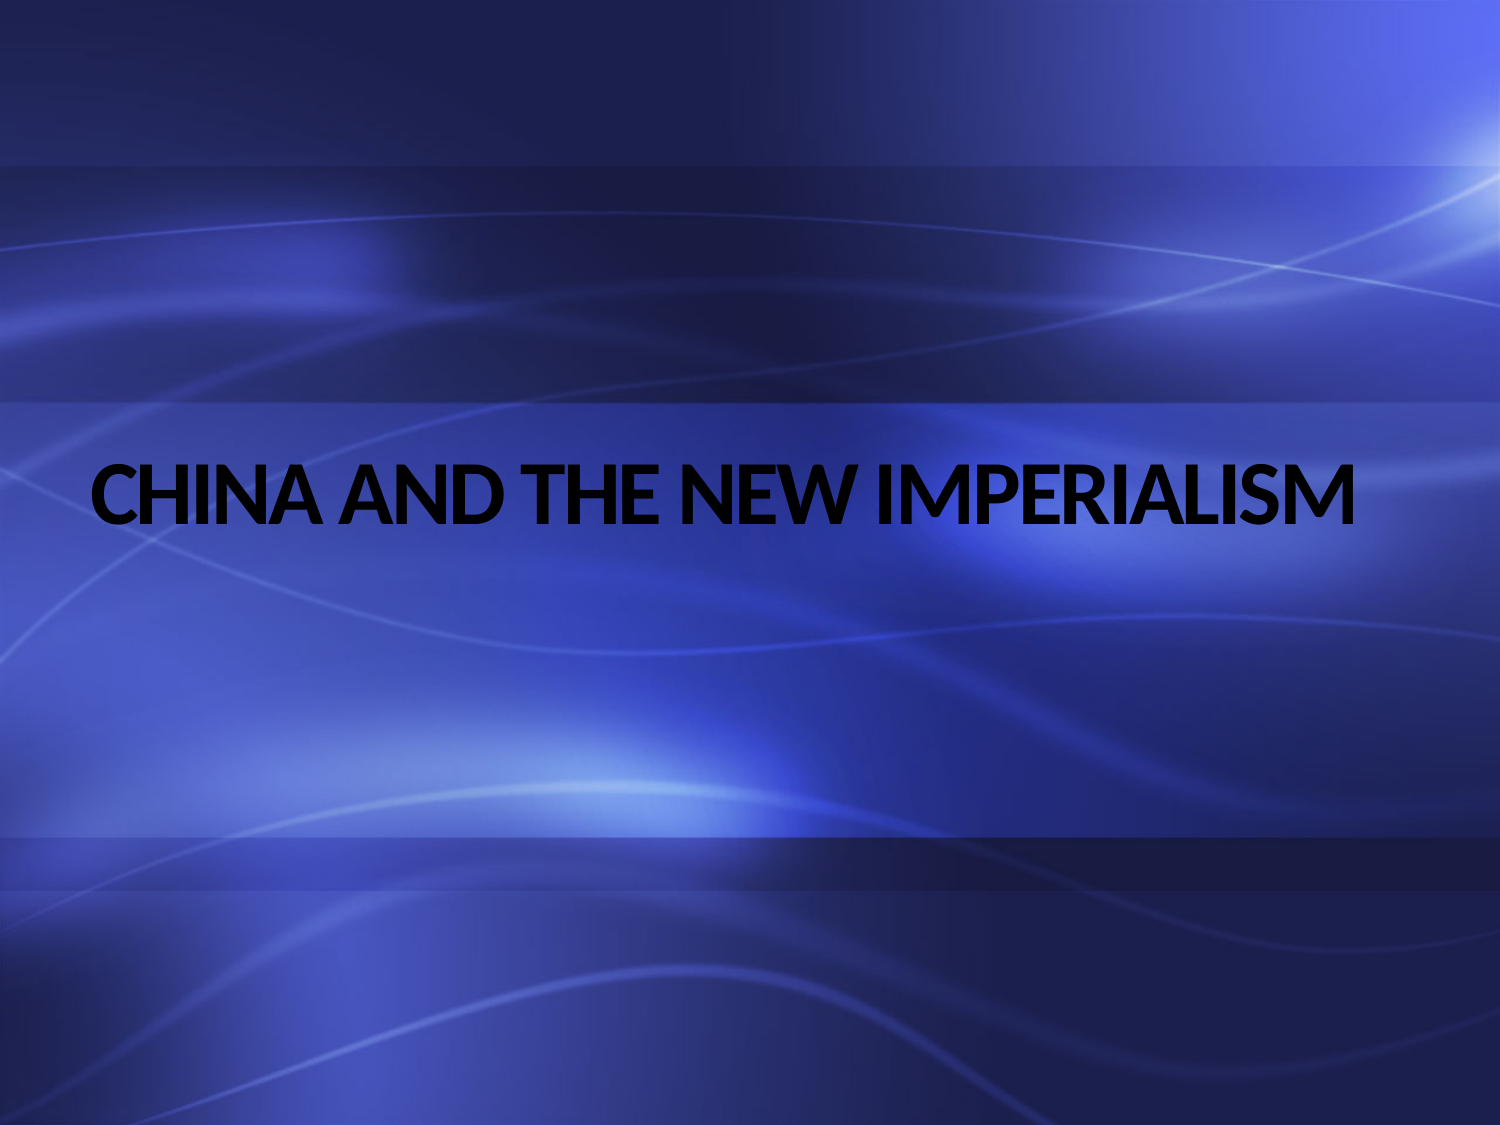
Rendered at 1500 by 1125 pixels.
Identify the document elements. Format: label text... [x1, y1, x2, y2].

picture [0, 0, 1500, 1125]
title China and the new imperialism [75, 425, 1375, 649]
